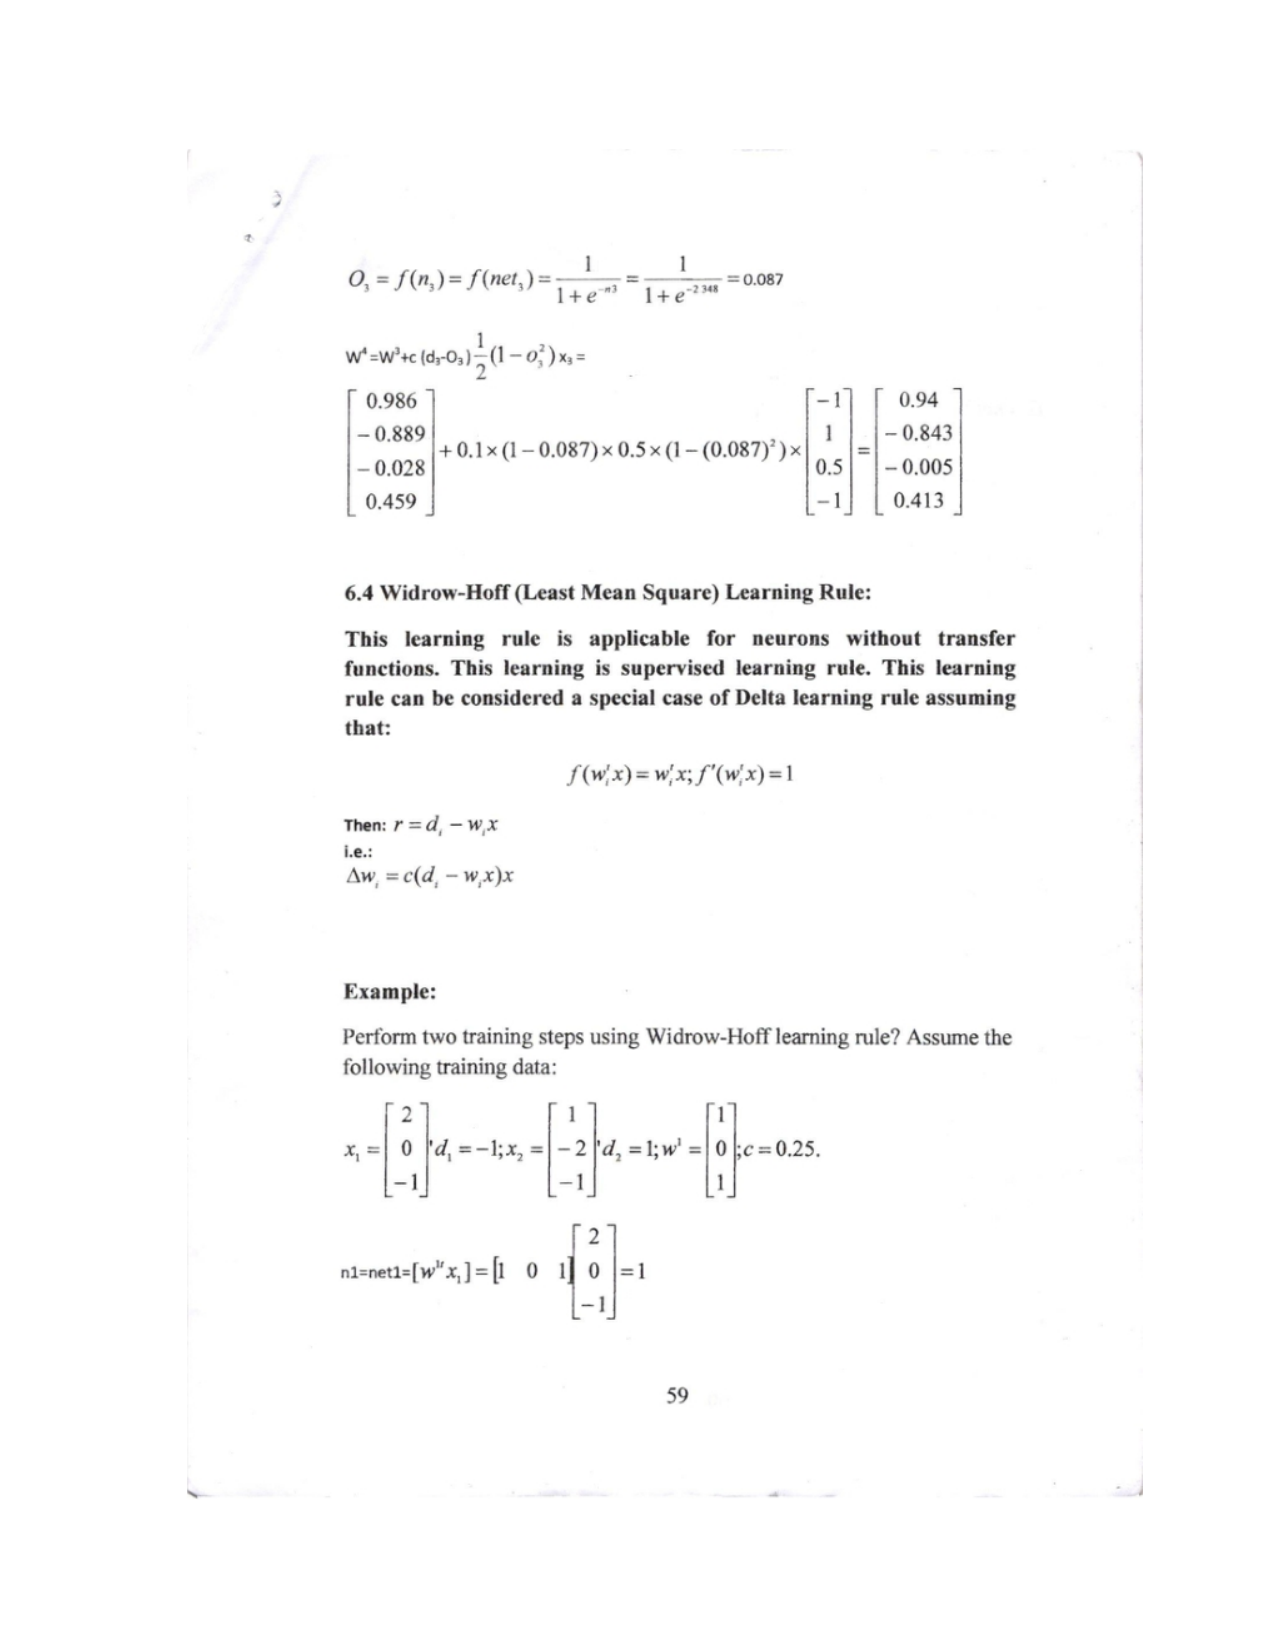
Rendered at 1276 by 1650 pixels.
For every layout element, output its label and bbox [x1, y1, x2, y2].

picture [185, 148, 1143, 1501]
